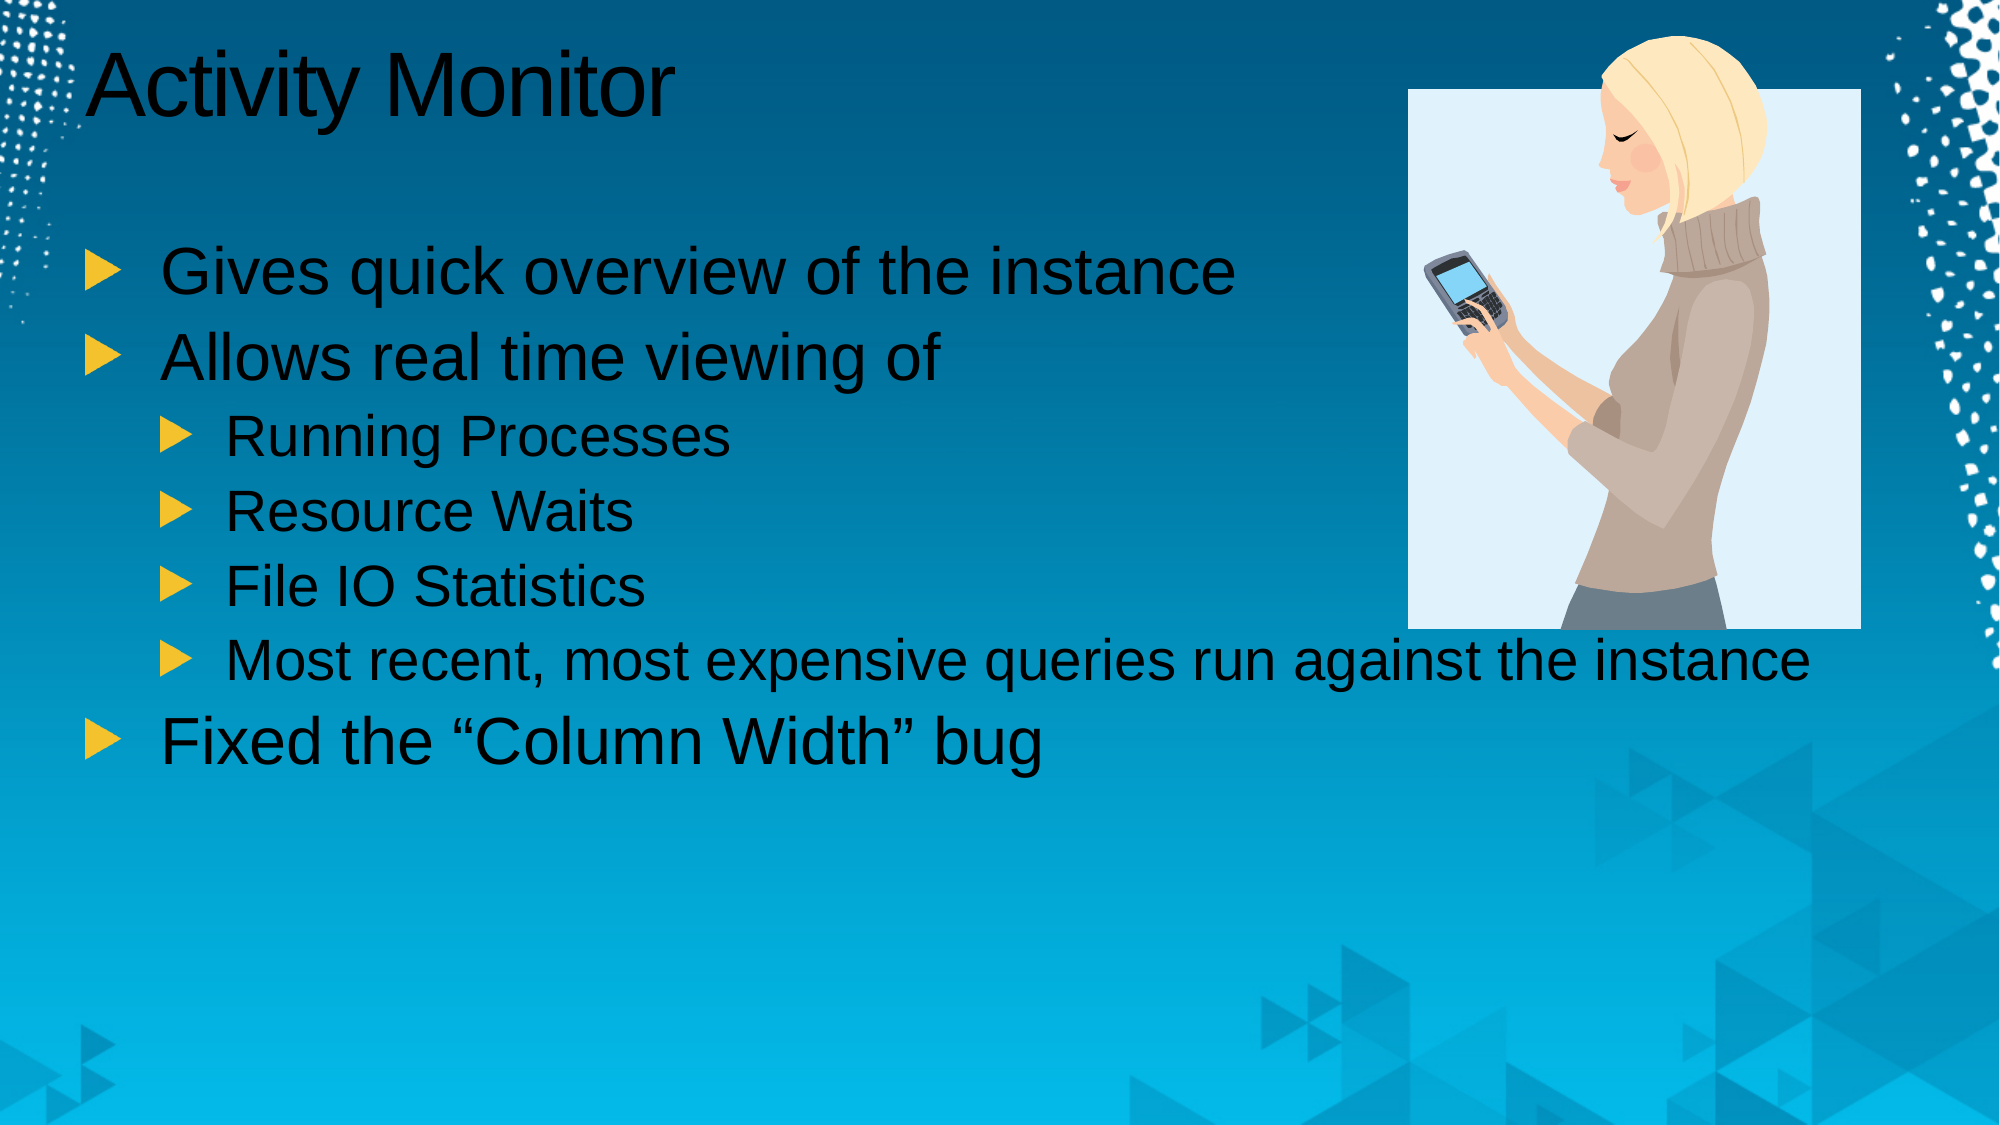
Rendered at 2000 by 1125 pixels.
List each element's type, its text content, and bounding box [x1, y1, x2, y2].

picture [1975, 493, 1987, 507]
picture [86, 719, 119, 758]
picture [1916, 177, 1928, 186]
picture [161, 567, 190, 600]
picture [1950, 351, 1962, 361]
picture [1950, 0, 2000, 253]
picture [34, 102, 42, 111]
picture [13, 41, 21, 48]
picture [1939, 190, 1948, 195]
picture [1967, 231, 1976, 239]
picture [38, 74, 45, 80]
picture [1932, 107, 1940, 114]
picture [19, 0, 29, 6]
picture [1988, 476, 1997, 485]
picture [1973, 362, 1981, 372]
picture [1947, 221, 1957, 225]
picture [1984, 525, 1996, 536]
picture [1945, 31, 1957, 47]
picture [1950, 398, 1960, 414]
picture [1936, 240, 1946, 245]
picture [17, 129, 23, 136]
picture [33, 0, 42, 8]
picture [1963, 382, 1970, 392]
picture [161, 641, 190, 675]
picture [44, 45, 49, 53]
picture [56, 48, 63, 55]
picture [1991, 604, 2000, 621]
picture [1975, 542, 1987, 558]
picture [1994, 323, 2000, 330]
picture [58, 33, 65, 41]
picture [1960, 484, 1968, 491]
title Activity Monitor [1865, 37, 1914, 138]
picture [86, 250, 119, 289]
picture [35, 88, 42, 95]
picture [1983, 291, 1995, 299]
picture [1960, 148, 1973, 158]
picture [24, 73, 32, 78]
picture [2, 25, 8, 33]
picture [1930, 155, 1938, 167]
picture [1941, 320, 1953, 331]
picture [1985, 628, 1994, 637]
picture [27, 57, 34, 66]
picture [11, 70, 17, 78]
picture [17, 27, 23, 34]
title Activity Monitor [85, 37, 1404, 138]
picture [44, 31, 52, 39]
picture [1956, 251, 1966, 256]
picture [1975, 311, 1983, 319]
picture [1941, 135, 1949, 147]
picture [1981, 575, 1996, 590]
picture [11, 55, 18, 63]
picture [1963, 334, 1973, 339]
picture [1975, 260, 1987, 271]
picture [33, 117, 40, 124]
picture [48, 2, 56, 9]
picture [1984, 342, 1993, 352]
picture [1982, 393, 1990, 403]
list Gives quick overview of the instance Allows real time viewing of Running Processes Resource Waits File IO Statistics Most recent, most expensive queries run against the instance Fixed the “Column Width” bug [85, 237, 1914, 799]
picture [86, 335, 119, 374]
picture [1931, 287, 1944, 302]
picture [1936, 3, 1948, 14]
picture [1970, 176, 1982, 188]
picture [1991, 426, 2000, 433]
picture [1971, 412, 1979, 424]
picture [1956, 429, 1970, 446]
picture [1965, 464, 1979, 475]
picture [1943, 370, 1953, 383]
picture [1908, 145, 1918, 157]
picture [1952, 118, 1963, 128]
picture [1955, 301, 1965, 308]
picture [1409, 37, 1860, 629]
picture [1980, 445, 1988, 454]
picture [1950, 168, 1959, 178]
picture [1927, 257, 1935, 271]
picture [46, 17, 54, 24]
picture [161, 492, 190, 526]
picture [1967, 514, 1977, 527]
picture [161, 417, 190, 451]
picture [1992, 556, 2000, 571]
picture [1919, 226, 1928, 238]
picture [30, 28, 38, 37]
picture [31, 15, 39, 23]
picture [1941, 85, 1954, 96]
picture [28, 43, 35, 53]
picture [1992, 656, 2000, 669]
picture [1935, 340, 1945, 349]
picture [1994, 373, 2000, 383]
picture [1928, 209, 1935, 216]
picture [1966, 281, 1974, 291]
picture [1958, 201, 1968, 206]
picture [1945, 271, 1954, 277]
picture [1994, 268, 2000, 283]
